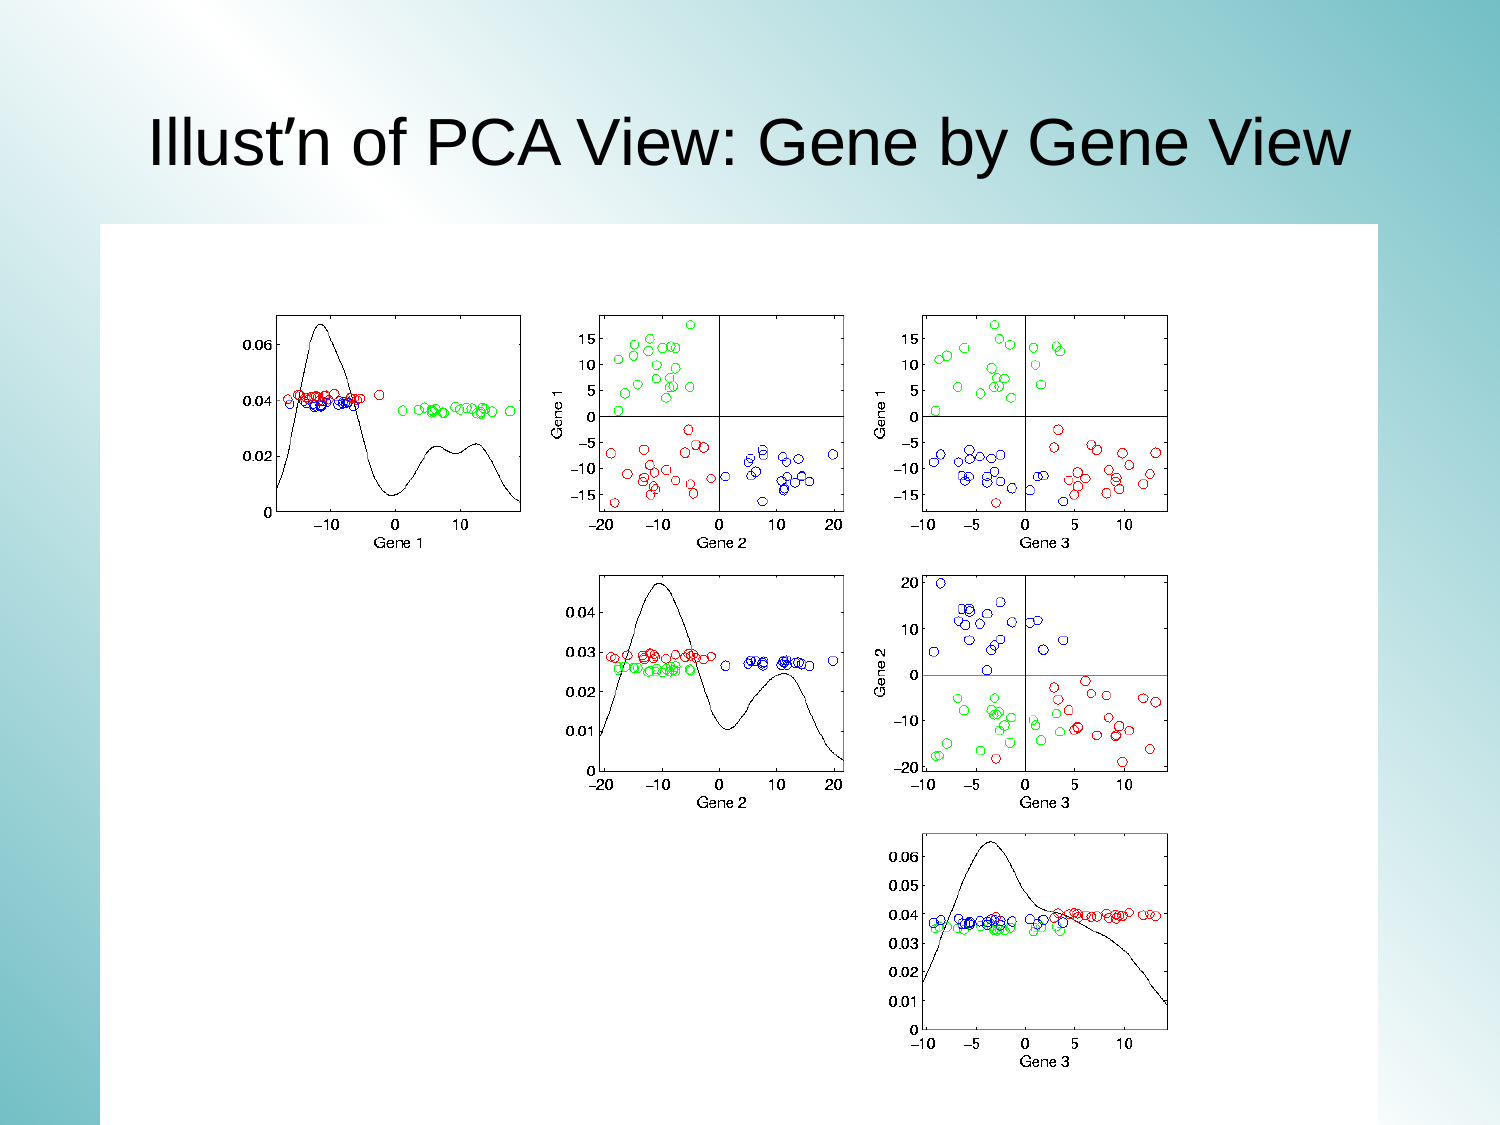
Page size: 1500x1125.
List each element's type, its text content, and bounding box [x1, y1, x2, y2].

title Illust’n of PCA View: Gene by Gene View [75, 45, 1425, 233]
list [99, 224, 1378, 1125]
